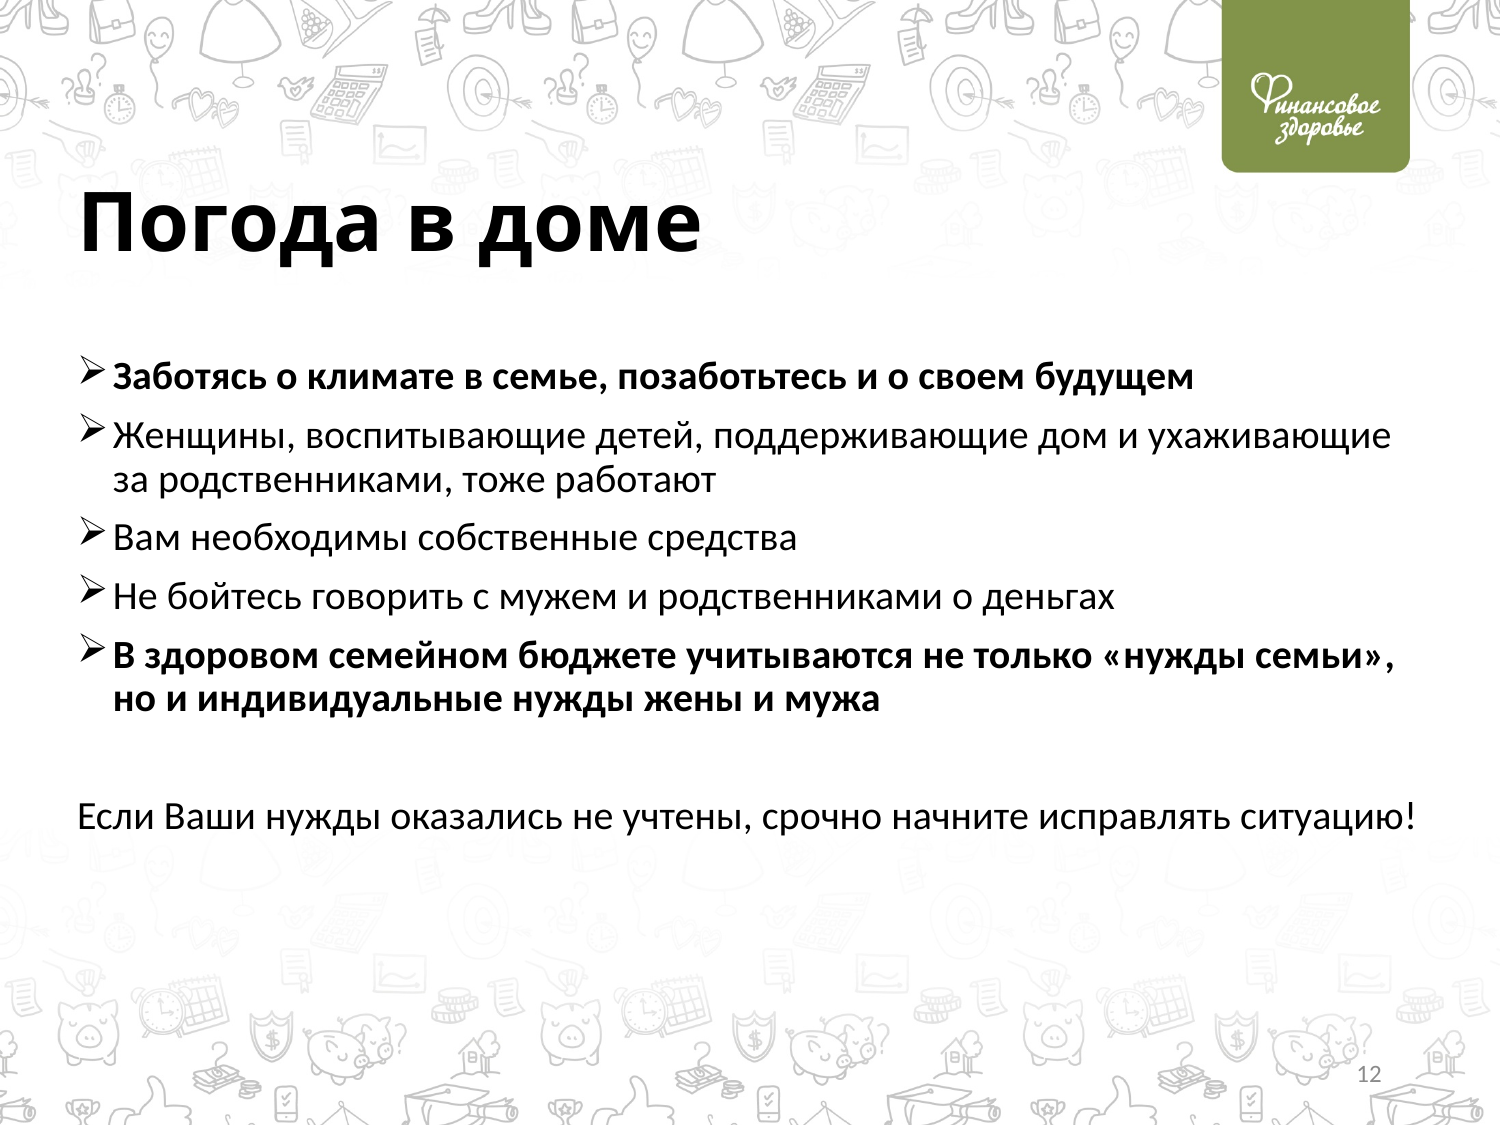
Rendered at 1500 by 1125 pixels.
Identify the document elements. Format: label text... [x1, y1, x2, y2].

slide_number 12 [1059, 1042, 1397, 1103]
title Погода в доме [62, 172, 1397, 278]
picture [0, 0, 1500, 1125]
list Заботясь о климате в семье, позаботьтесь и о своем будущем Женщины, воспитывающие детей, поддерживающие дом и ухаживающие за родственниками, тоже работают Вам необходимы собственные средства Не бойтесь говорить с мужем и родственниками о деньгах В здоровом семейном бюджете учитываются не только «нужды семьи», но и индивидуальные нужды жены и мужа Если Ваши нужды оказались не учтены, срочно начните исправлять ситуацию! [62, 347, 1447, 866]
